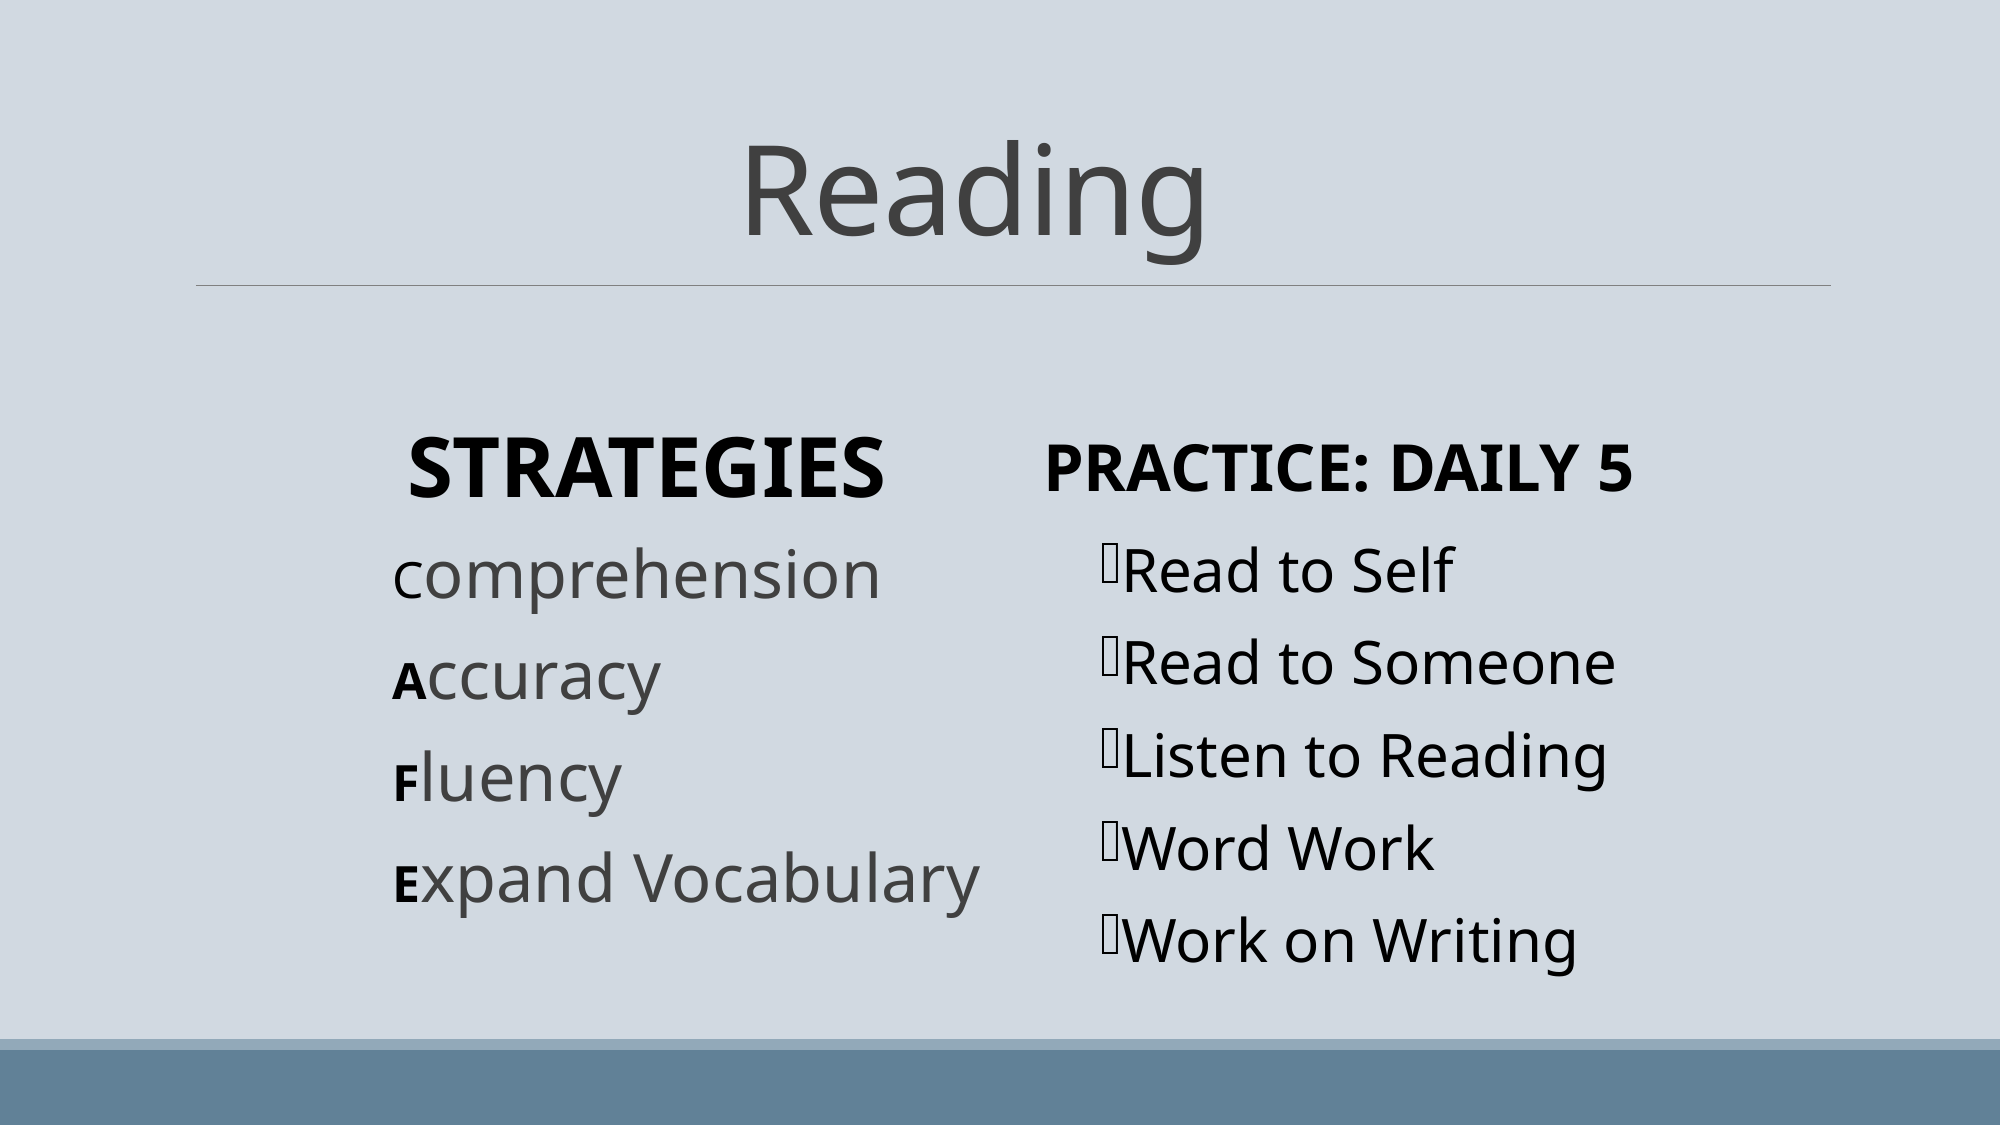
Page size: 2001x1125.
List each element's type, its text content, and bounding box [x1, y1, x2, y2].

list Practice: Daily 5 [1011, 408, 1697, 533]
title Reading [337, 152, 1613, 269]
list Comprehension Accuracy Fluency Expand Vocabulary [392, 533, 989, 988]
list Strategies [392, 408, 989, 533]
list Read to Self Read to Someone Listen to Reading Word Work Work on Writing [1100, 532, 1697, 988]
